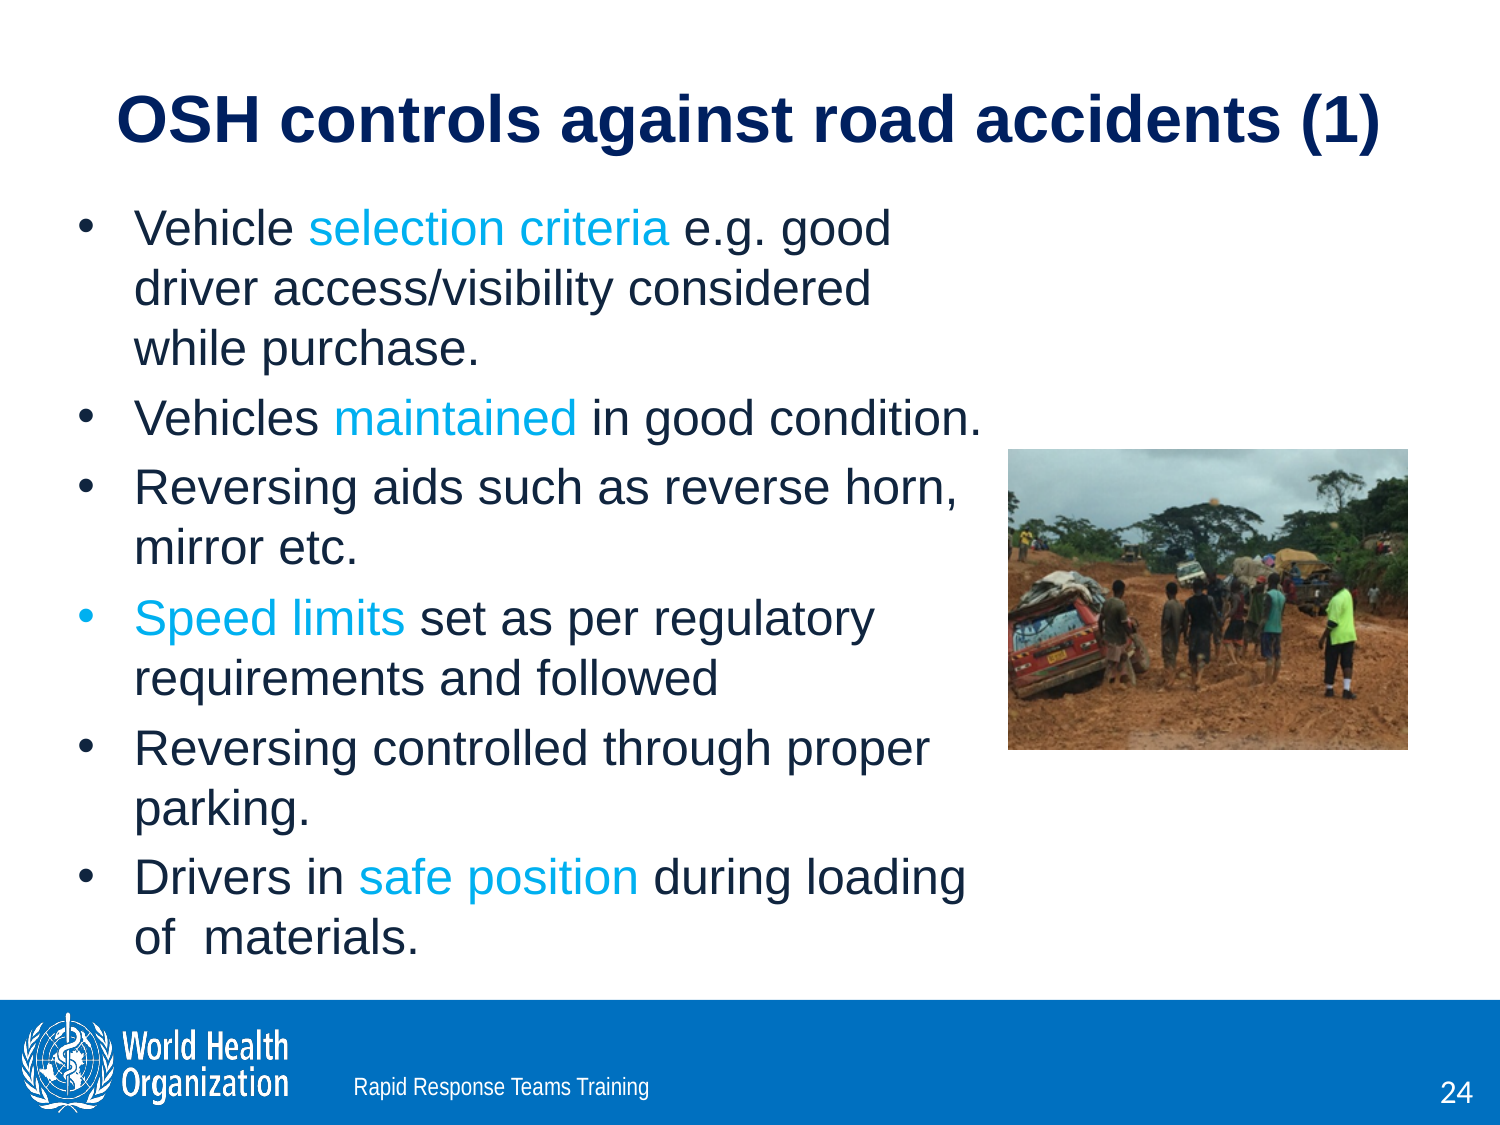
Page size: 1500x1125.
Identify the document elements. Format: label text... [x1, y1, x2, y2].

picture [1007, 449, 1409, 751]
title OSH controls against road accidents (1) [75, 45, 1425, 188]
list Vehicle selection criteria e.g. good driver access/visibility considered while purchase. Vehicles maintained in good condition. Reversing aids such as reverse horn, mirror etc. Speed limits set as per regulatory requirements and followed Reversing controlled through proper parking. Drivers in safe position during loading of materials. [62, 187, 1008, 993]
picture [21, 1012, 288, 1113]
